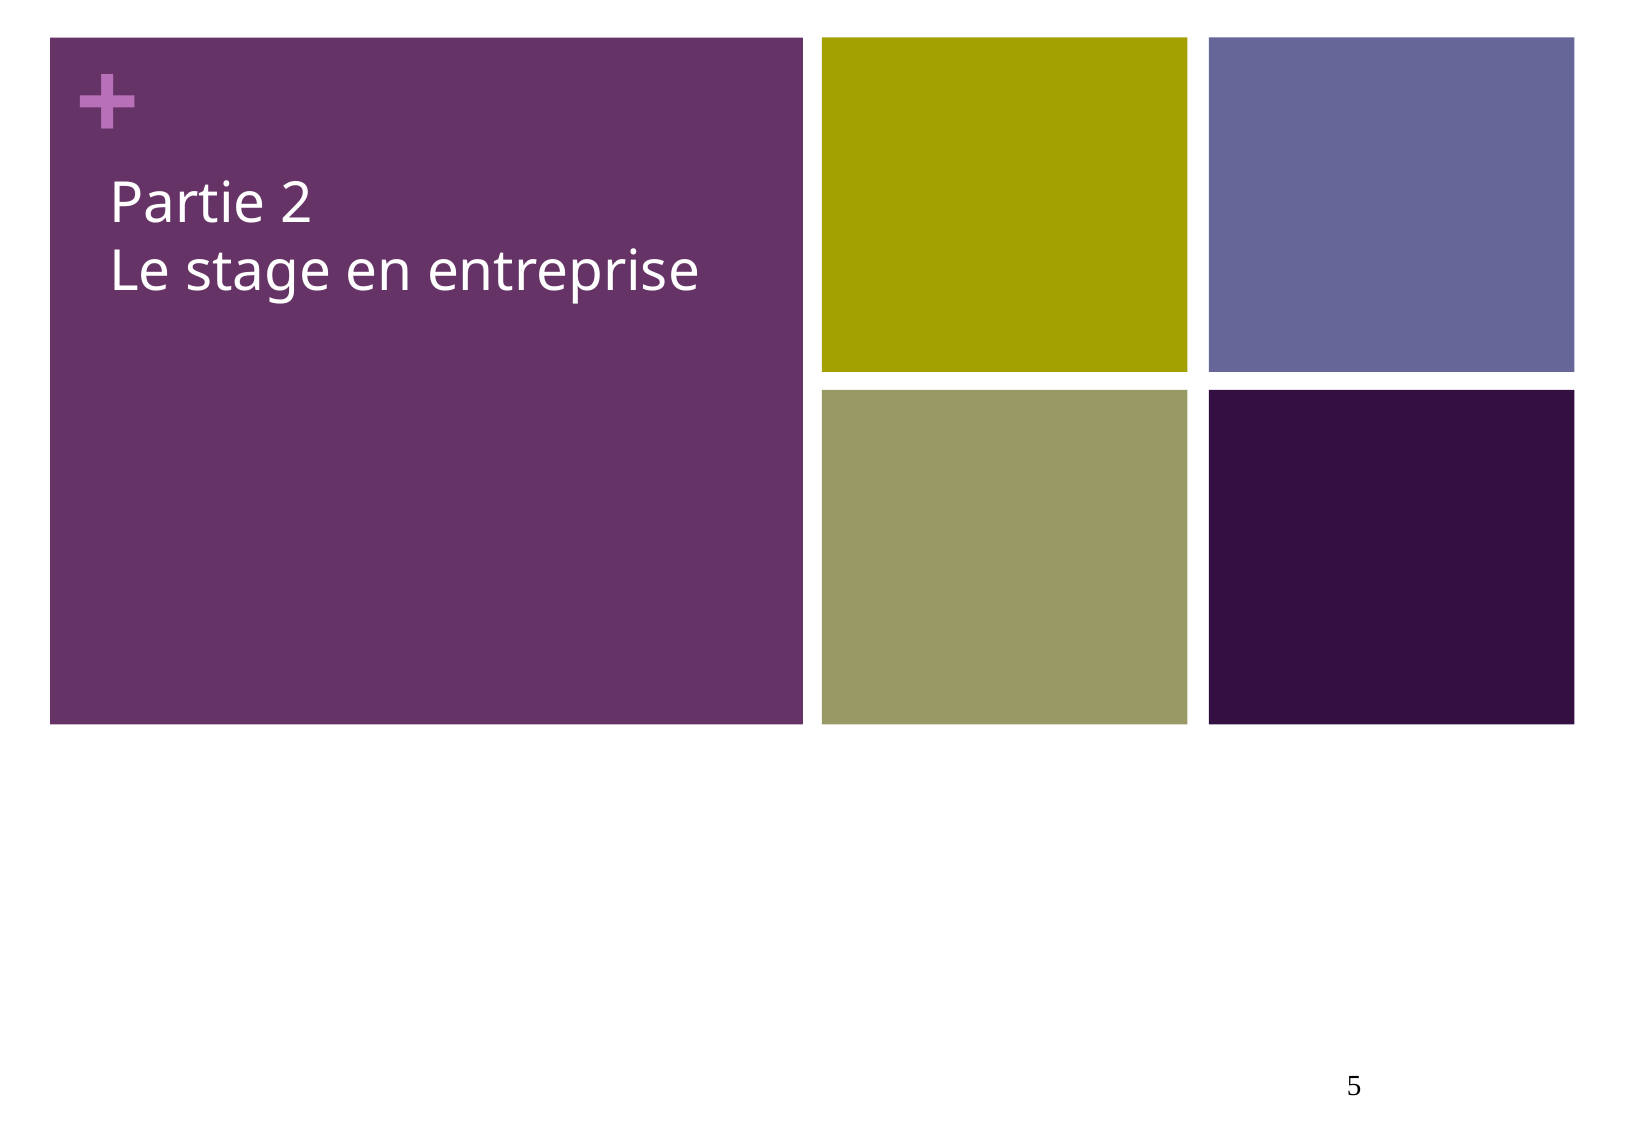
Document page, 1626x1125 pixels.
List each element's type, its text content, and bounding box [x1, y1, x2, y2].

title Partie 2 Le stage en entreprise [94, 157, 813, 312]
footer 5 [1121, 1054, 1587, 1114]
